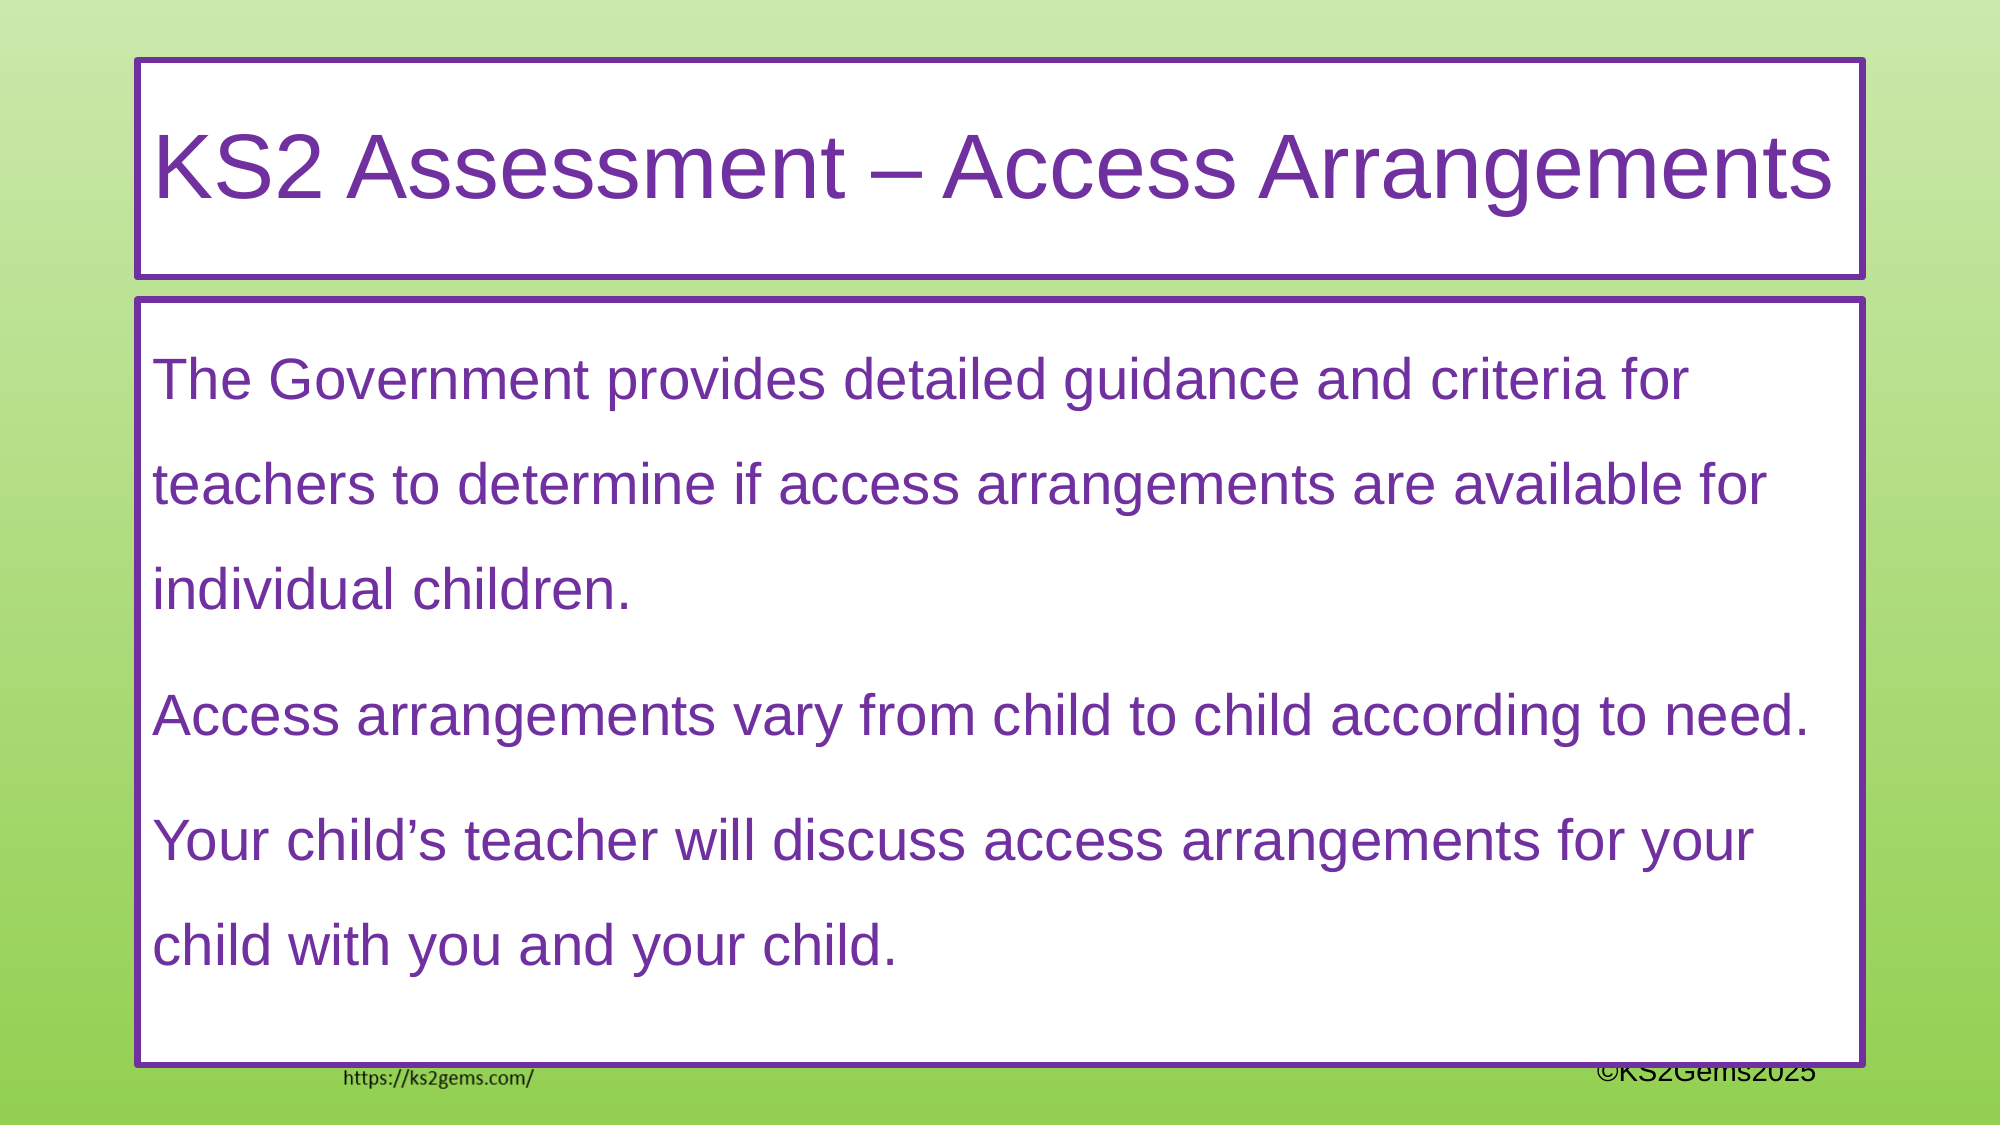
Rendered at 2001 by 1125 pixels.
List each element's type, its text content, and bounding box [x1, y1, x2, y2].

list The Government provides detailed guidance and criteria for teachers to determine if access arrangements are available for individual children. Access arrangements vary from child to child according to need. Your child’s teacher will discuss access arrangements for your child with you and your child. [137, 299, 1863, 1066]
picture [328, 1066, 588, 1104]
title KS2 Assessment – Access Arrangements [137, 59, 1863, 278]
